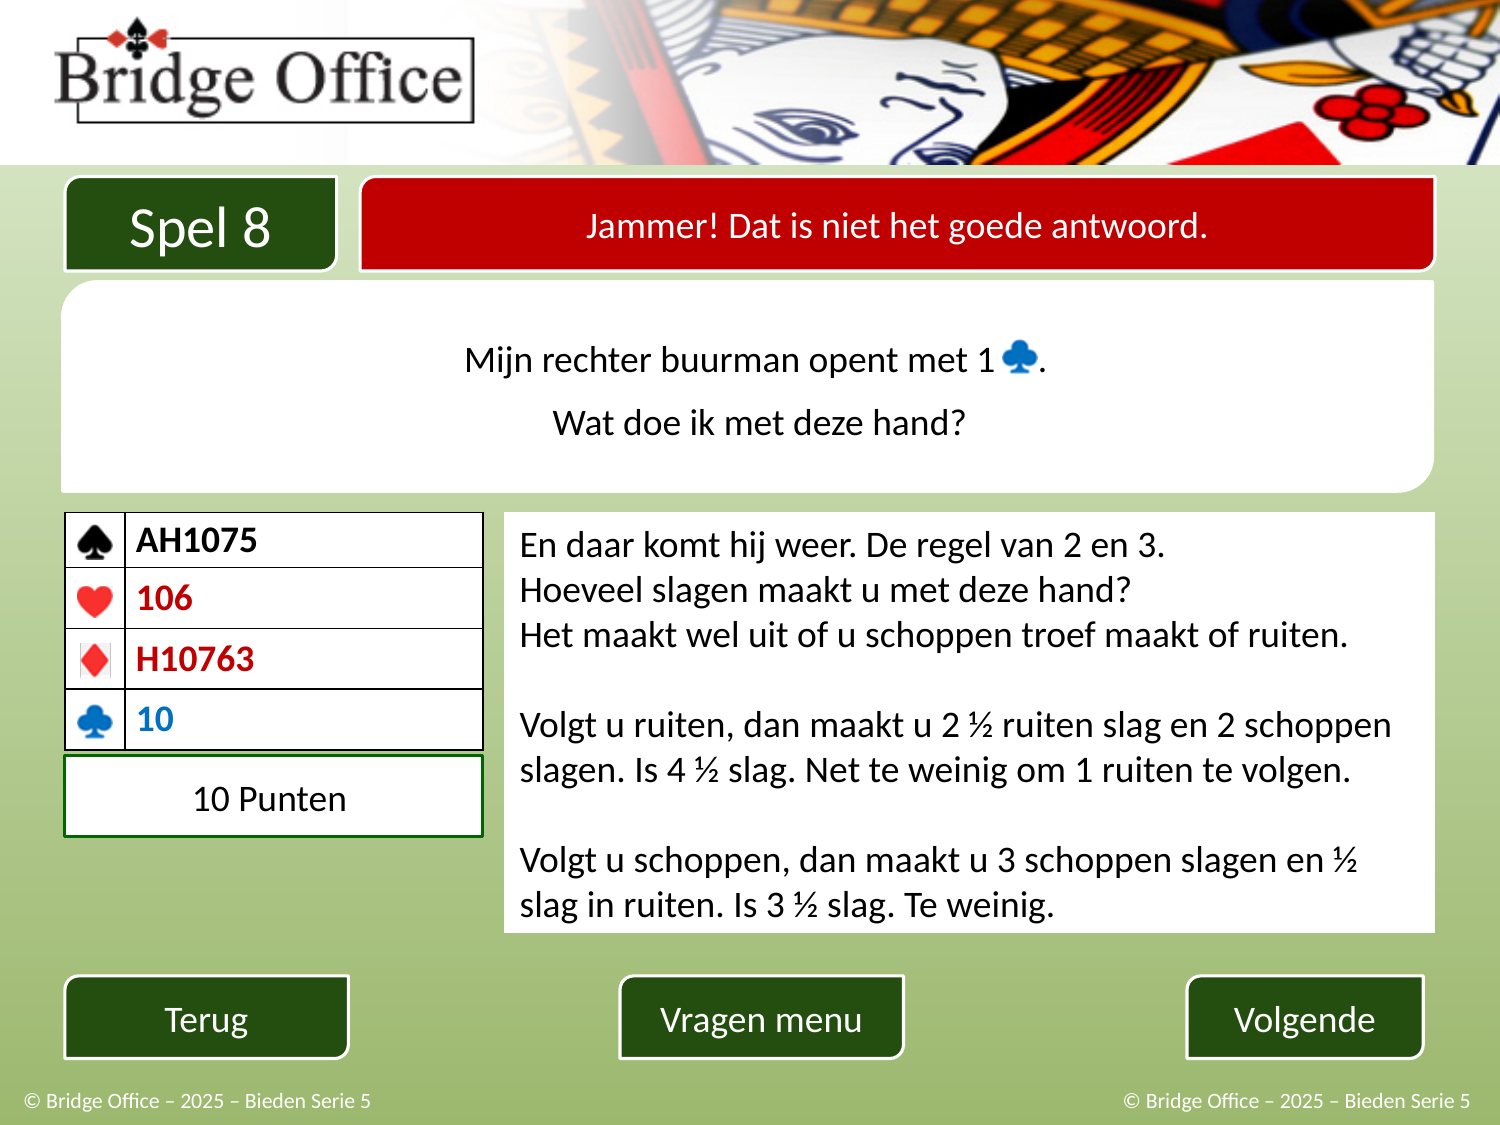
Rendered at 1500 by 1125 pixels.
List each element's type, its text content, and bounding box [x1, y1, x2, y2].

table_cell [66, 690, 124, 749]
text_box En daar komt hij weer. De regel van 2 en 3. Hoeveel slagen maakt u met deze hand? Het maakt wel uit of u schoppen troef maakt of ruiten. Volgt u ruiten, dan maakt u 2 ½ ruiten slag en 2 schoppen slagen. Is 4 ½ slag. Net te weinig om 1 ruiten te volgen. Volgt u schoppen, dan maakt u 3 schoppen slagen en ½ slag in ruiten. Is 3 ½ slag. Te weinig. [504, 512, 1435, 933]
text_box Volgende [1185, 974, 1425, 1061]
text_box © Bridge Office – 2025 – Bieden Serie 5 [8, 1079, 393, 1121]
table_cell H10763 [126, 629, 482, 688]
text_box [61, 280, 1435, 493]
picture [77, 643, 114, 679]
text_box 10 Punten [63, 754, 484, 838]
picture [77, 585, 114, 618]
picture [77, 703, 114, 740]
text_box Wat doe ik met deze hand? [537, 390, 986, 451]
table_cell 10 [126, 690, 482, 749]
text_box Terug [63, 974, 350, 1061]
text_box Mijn rechter buurman opent met 1 . [449, 327, 1075, 388]
table_cell [66, 568, 124, 628]
table_header AH1075 [126, 513, 482, 567]
text_box Vragen menu [618, 974, 906, 1061]
text_box Jammer! Dat is niet het goede antwoord. [358, 179, 1437, 273]
picture [0, 0, 1500, 166]
picture [77, 524, 114, 561]
table_cell 106 [126, 568, 482, 628]
table_header [66, 513, 124, 567]
picture [1001, 339, 1038, 375]
text_box Spel 8 [63, 179, 339, 273]
text_box © Bridge Office – 2025 – Bieden Serie 5 [1107, 1079, 1500, 1121]
table_cell [66, 629, 124, 688]
